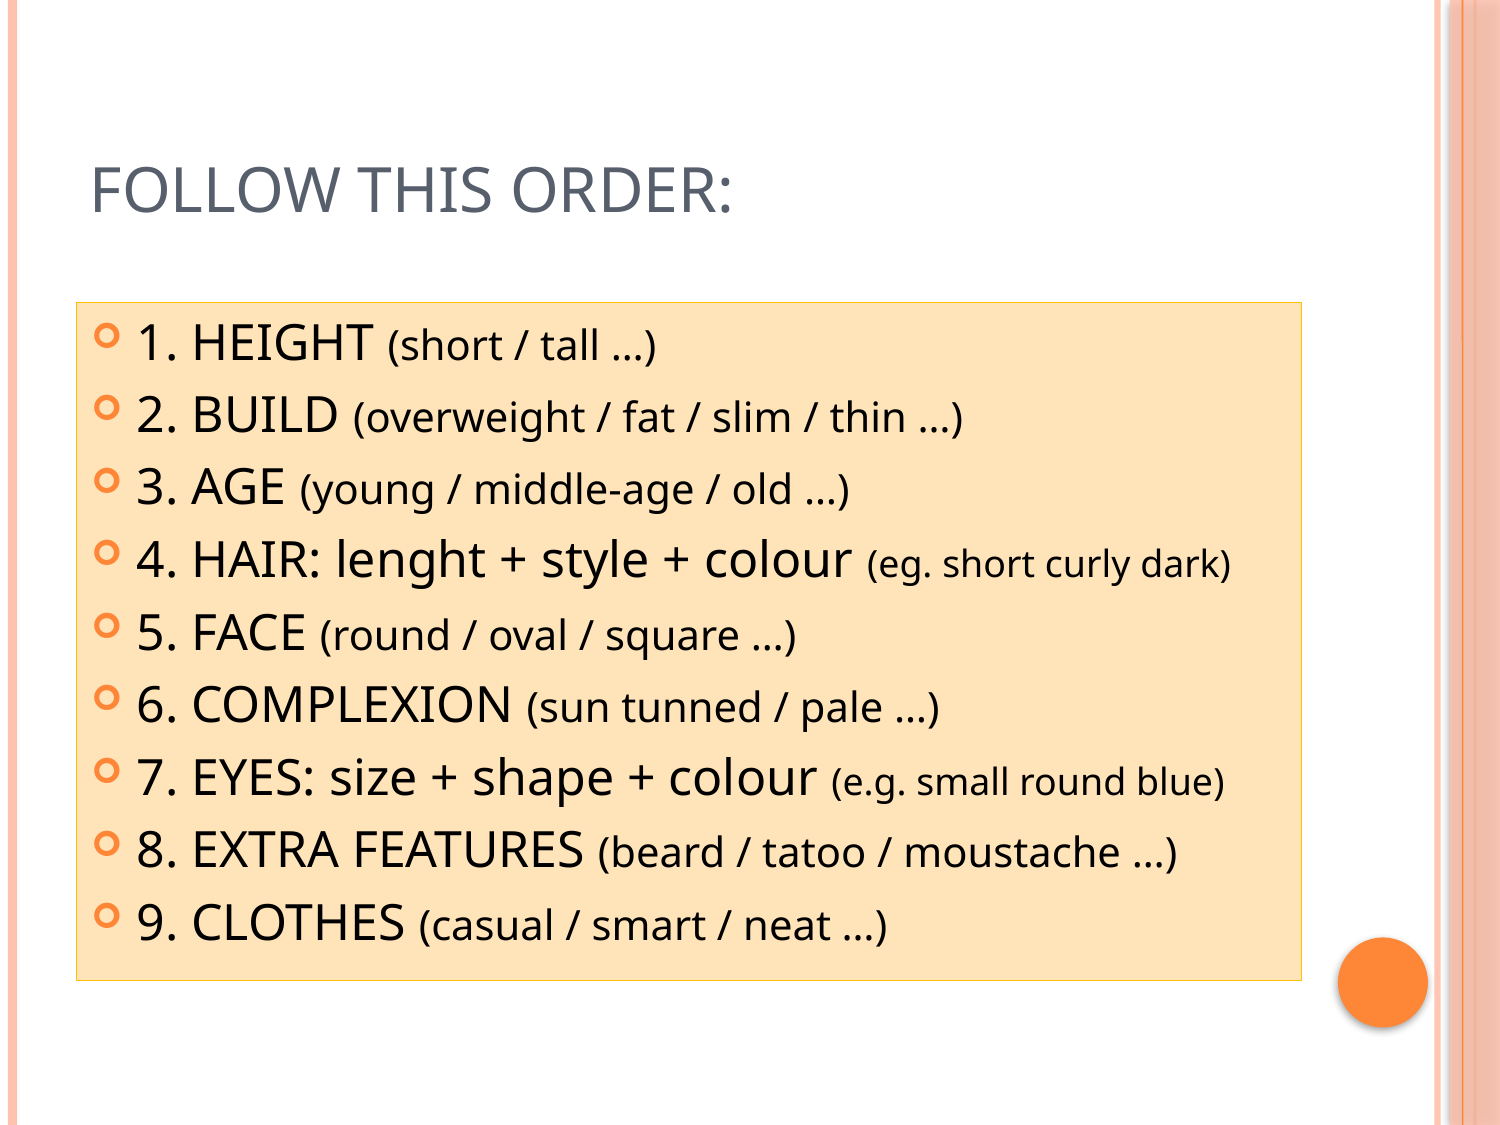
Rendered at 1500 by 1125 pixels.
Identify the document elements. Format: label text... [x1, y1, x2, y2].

title Follow this order: [75, 45, 1300, 233]
list 1. HEIGHT (short / tall …) 2. BUILD (overweight / fat / slim / thin …) 3. AGE (young / middle-age / old …) 4. HAIR: lenght + style + colour (eg. short curly dark) 5. FACE (round / oval / square …) 6. COMPLEXION (sun tunned / pale …) 7. EYES: size + shape + colour (e.g. small round blue) 8. EXTRA FEATURES (beard / tatoo / moustache …) 9. CLOTHES (casual / smart / neat …) [76, 302, 1302, 981]
